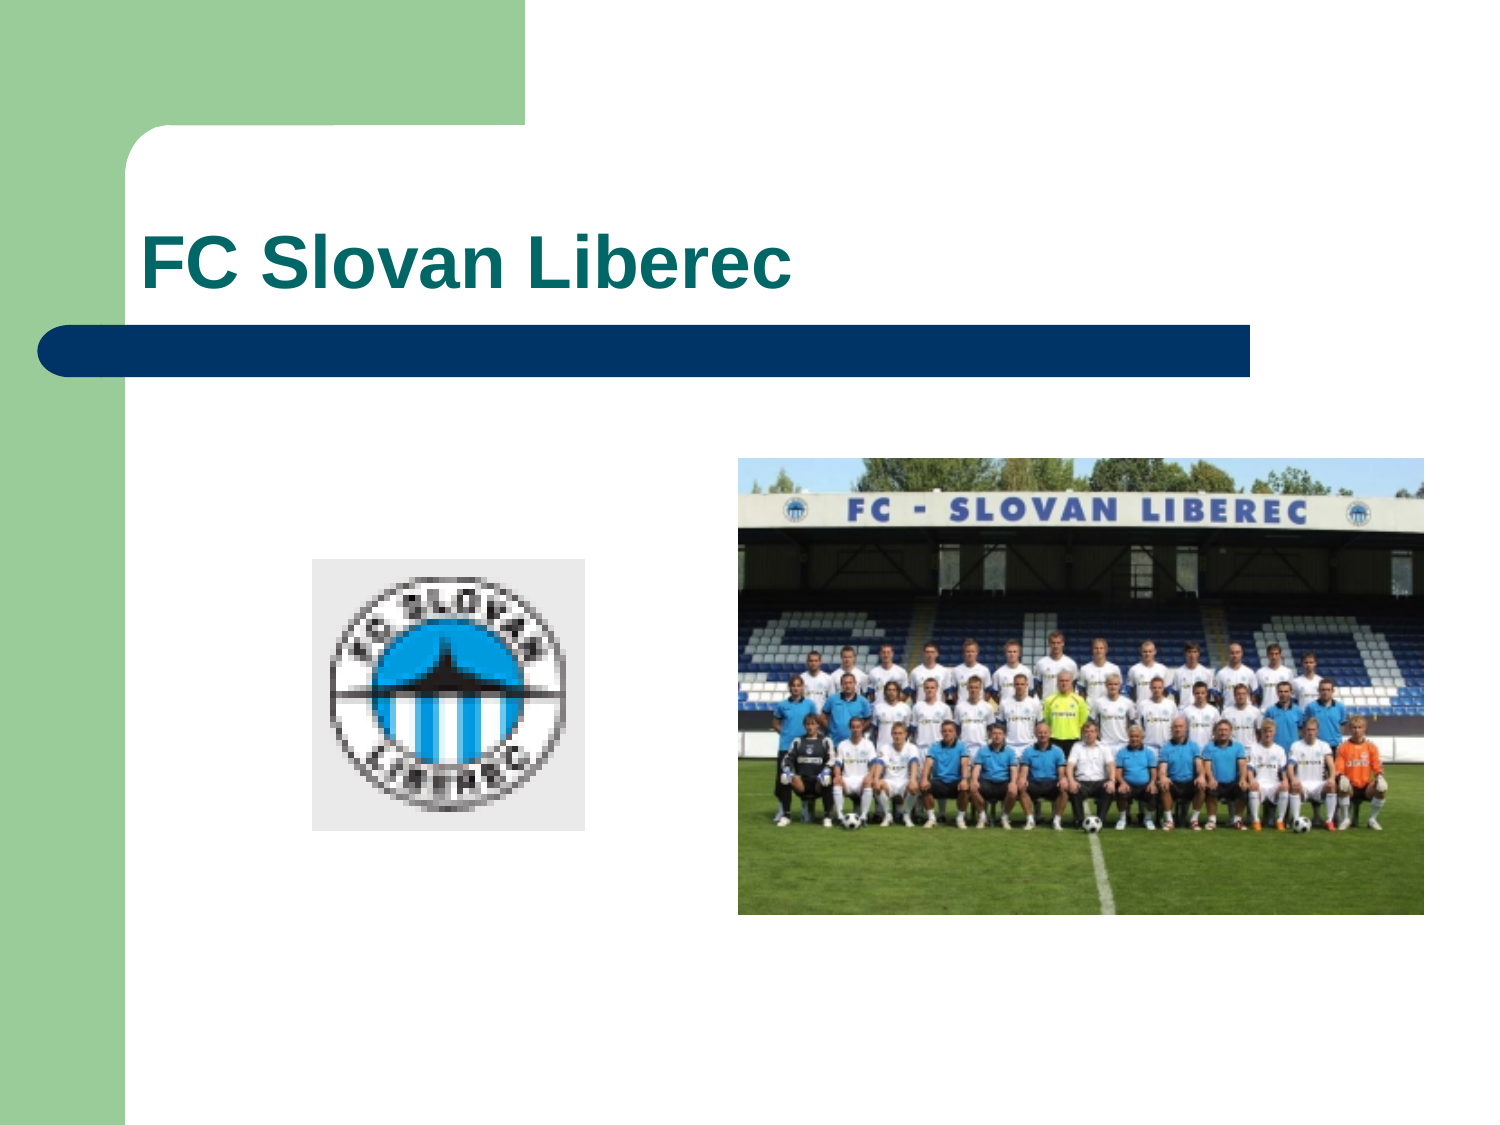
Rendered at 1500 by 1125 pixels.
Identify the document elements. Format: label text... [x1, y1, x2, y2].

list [737, 458, 1424, 916]
title FC Slovan Liberec [125, 125, 1425, 313]
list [312, 559, 585, 832]
